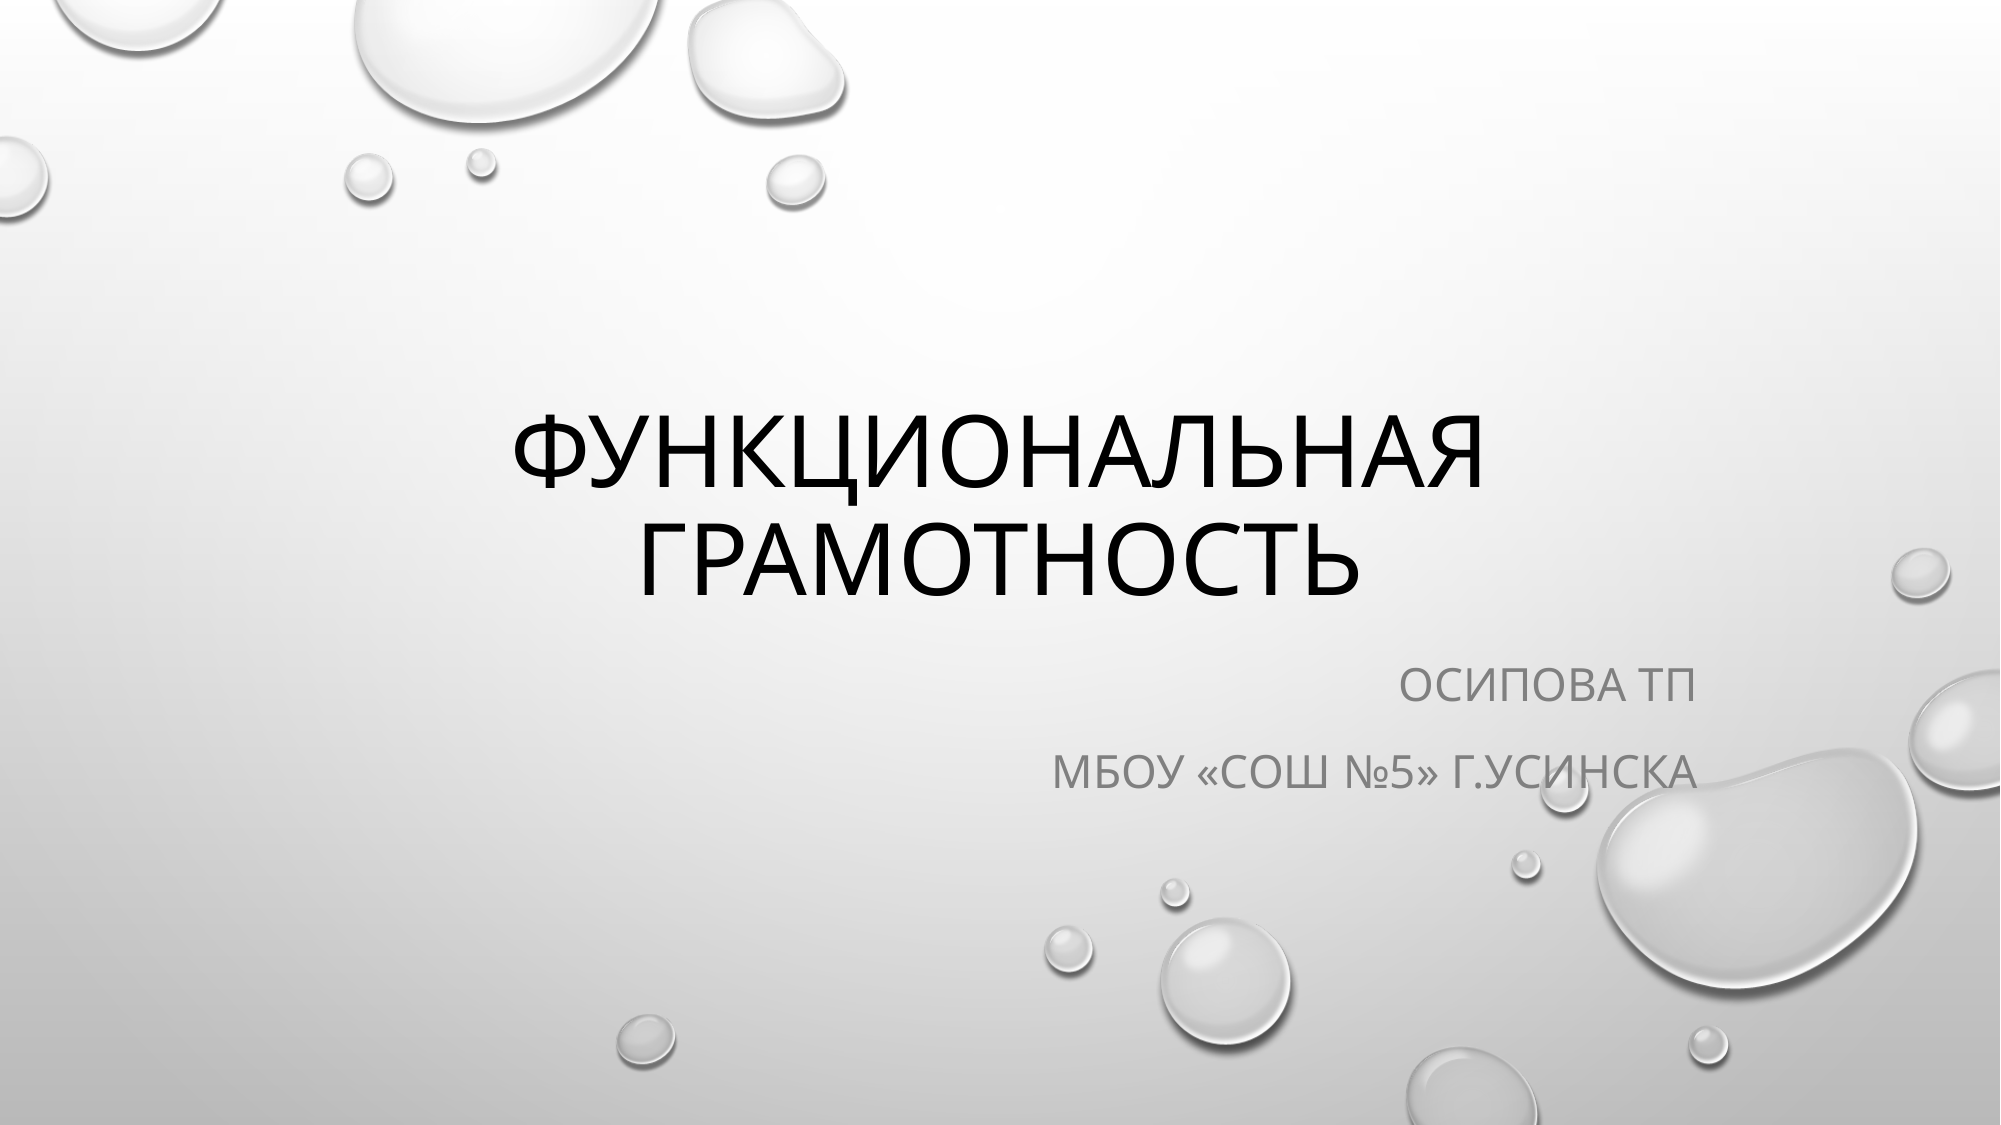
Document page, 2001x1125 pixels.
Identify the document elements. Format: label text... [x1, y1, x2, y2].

subtitle Осипова ТП МБОУ «СОШ №5» г.Усинска [287, 637, 1713, 863]
picture [0, 0, 2000, 1125]
title Функциональная грамотность [287, 213, 1713, 625]
